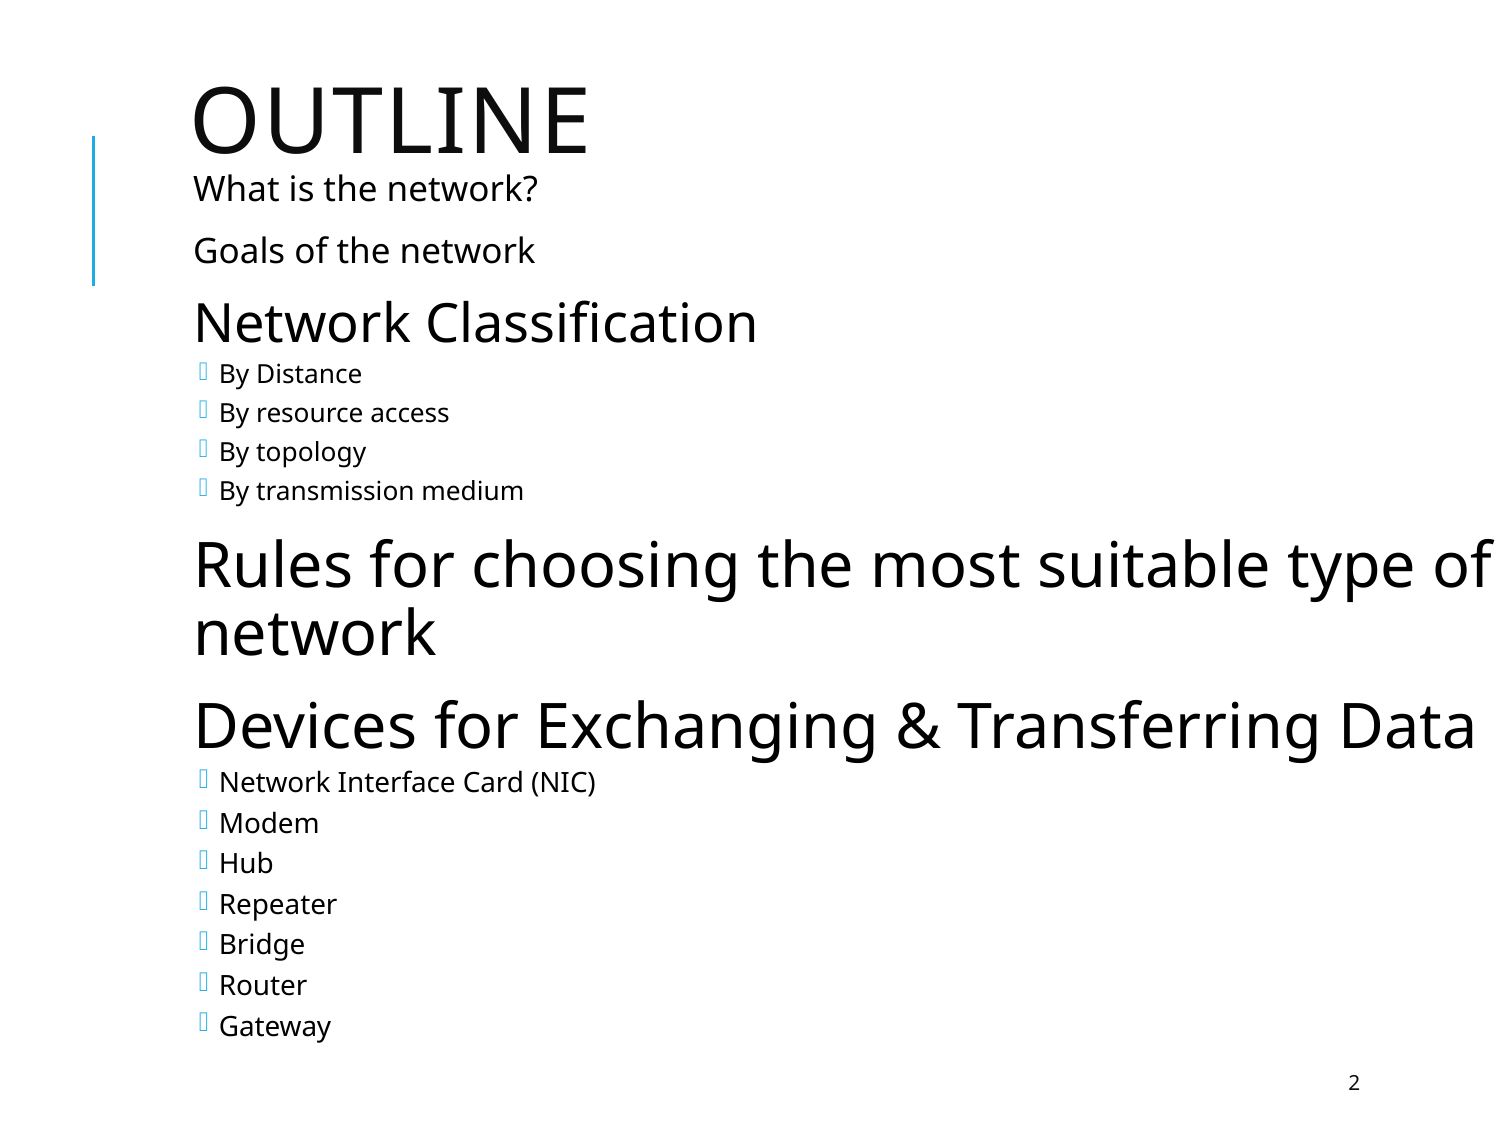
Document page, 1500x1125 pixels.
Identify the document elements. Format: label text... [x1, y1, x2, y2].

title Outline [174, 5, 1394, 163]
slide_number 2 [1333, 1061, 1454, 1107]
list What is the network? Goals of the network Network Classification By Distance By resource access By topology By transmission medium Rules for choosing the most suitable type of network Devices for Exchanging & Transferring Data Network Interface Card (NIC) Modem Hub Repeater Bridge Router Gateway [172, 163, 1500, 1064]
